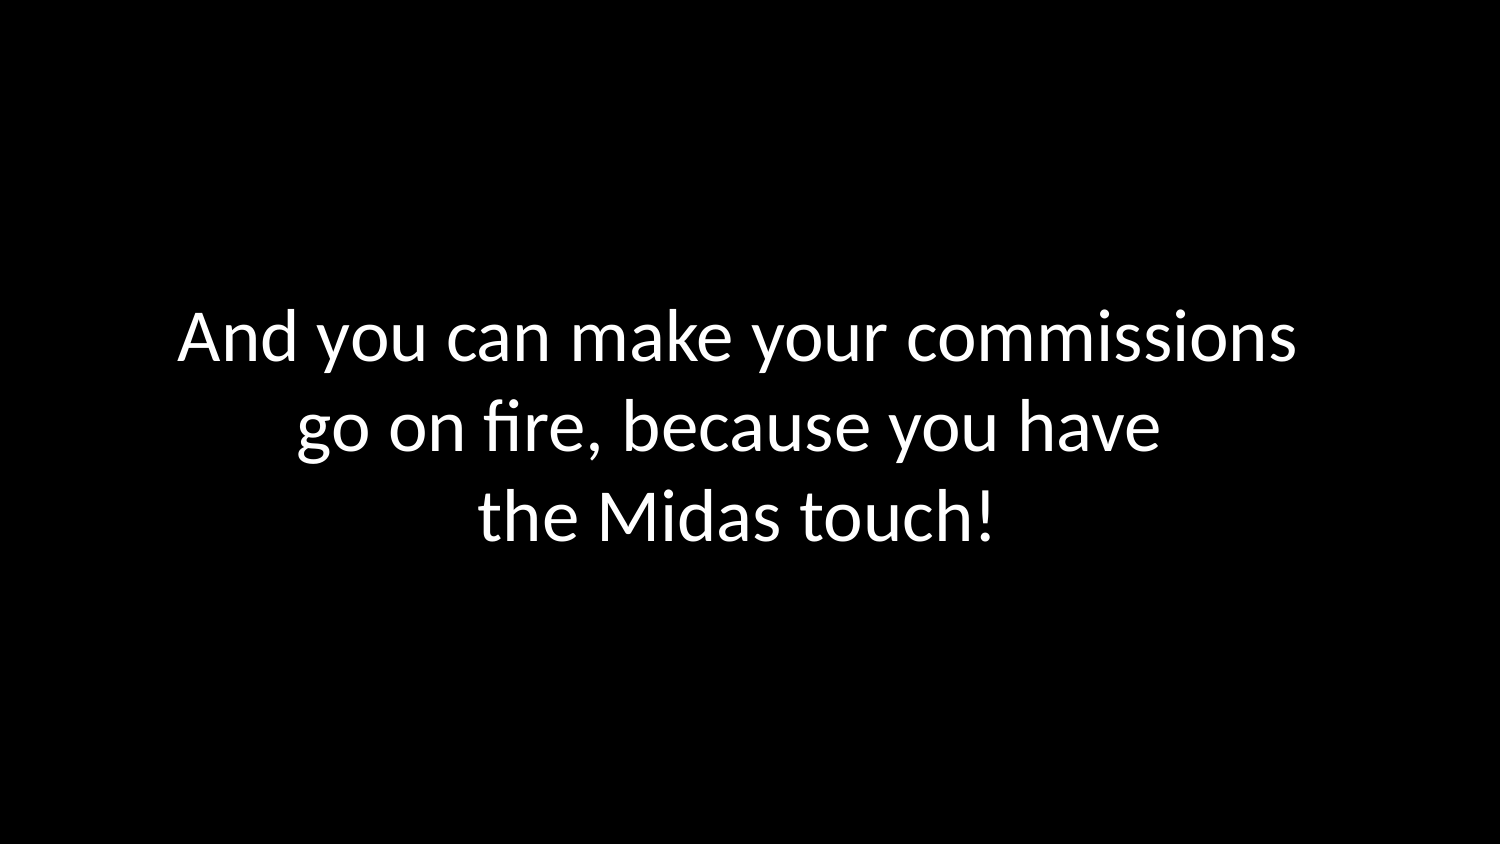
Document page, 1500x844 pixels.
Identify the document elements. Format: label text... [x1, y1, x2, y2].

title And you can make your commissions go on fire, because you have the Midas touch! [147, 257, 1329, 586]
